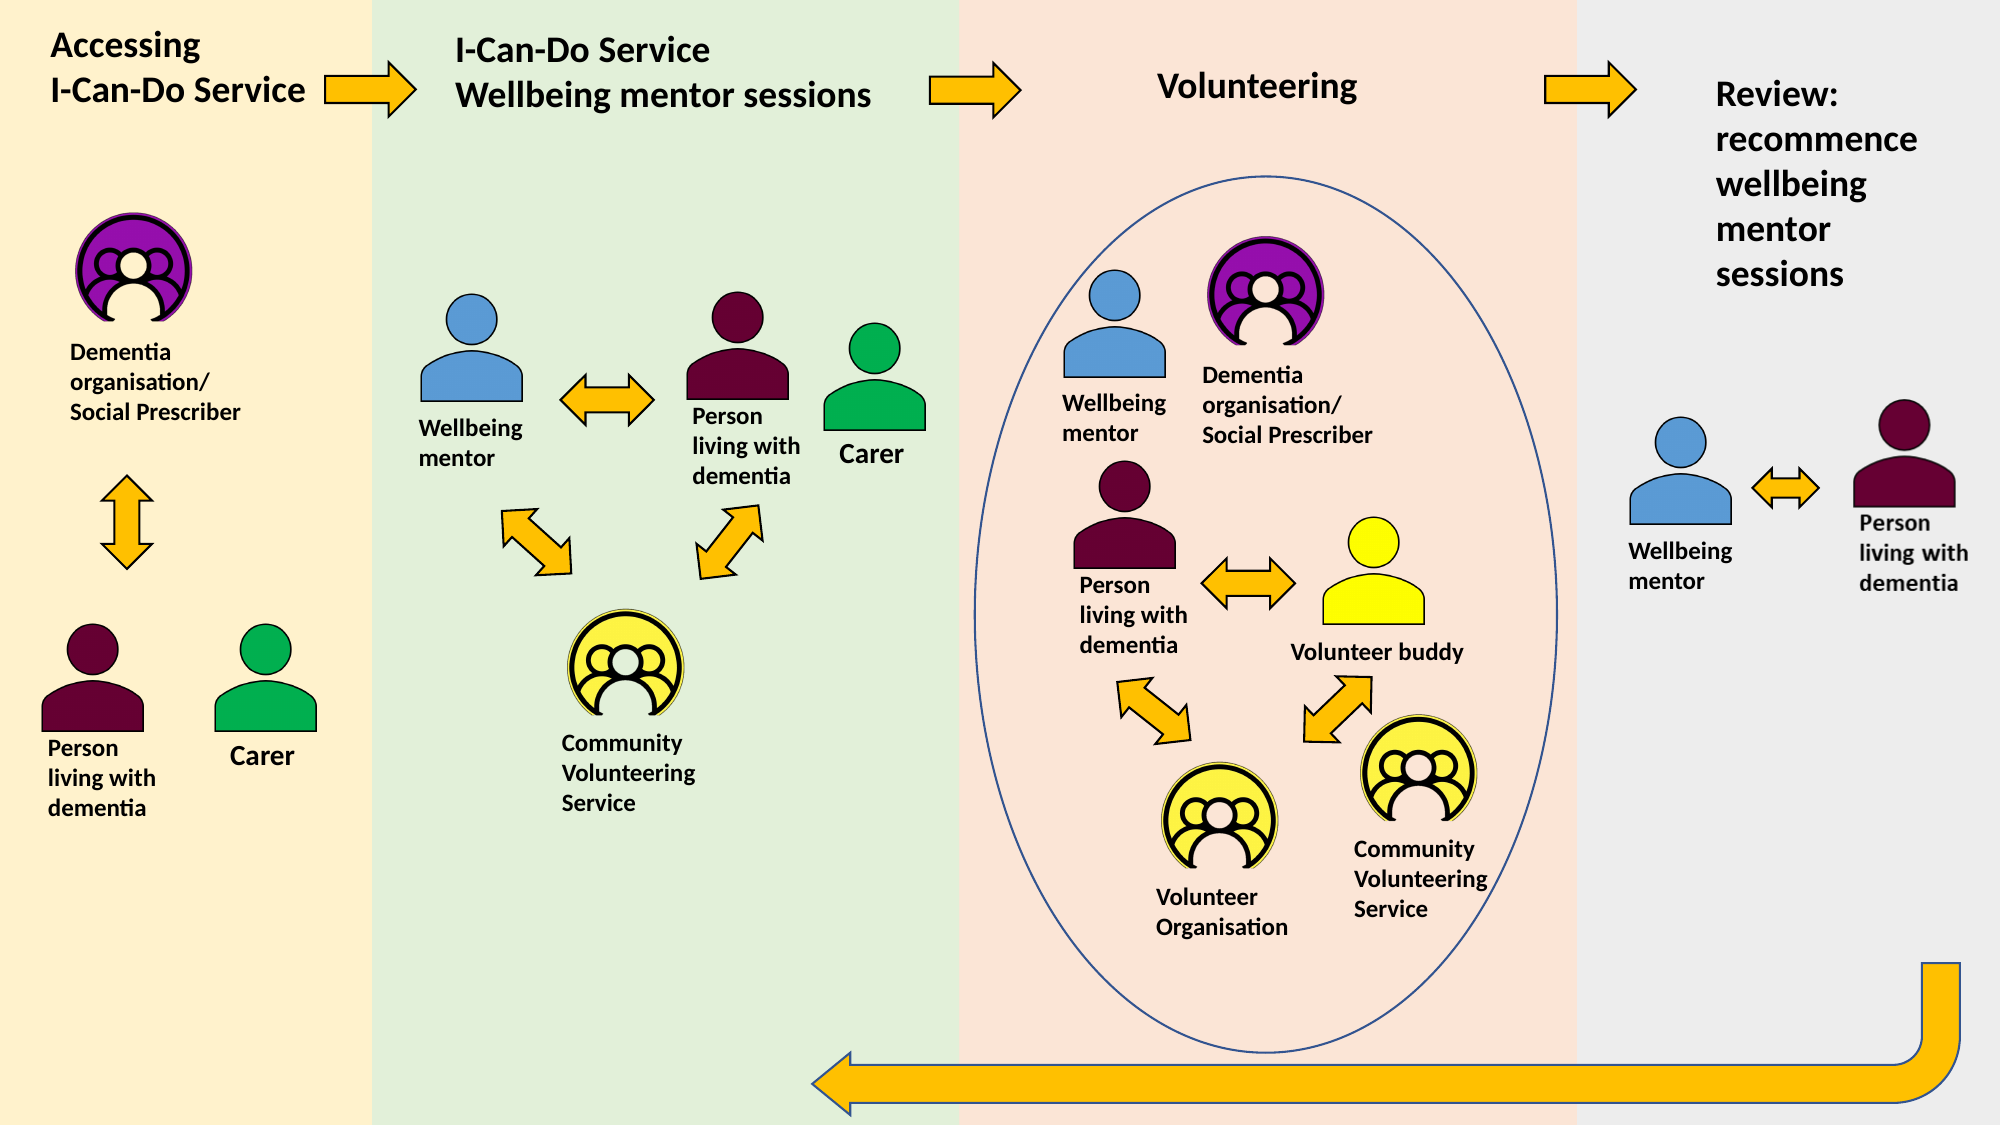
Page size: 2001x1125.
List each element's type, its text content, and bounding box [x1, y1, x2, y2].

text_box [396, 270, 950, 826]
text_box I-Can-Do Service Wellbeing mentor sessions [440, 17, 935, 123]
text_box [960, 0, 1578, 1063]
text_box [810, 962, 1961, 1118]
text_box [0, 0, 373, 1125]
text_box Volunteering [1142, 53, 1515, 114]
text_box [373, 0, 960, 1125]
text_box [354, 59, 418, 120]
text_box [1544, 59, 1638, 120]
text_box [960, 1104, 1578, 1125]
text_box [17, 12, 354, 831]
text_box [974, 176, 1557, 1053]
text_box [1605, 378, 2000, 614]
text_box [1578, 0, 2000, 1125]
text_box [928, 60, 1023, 120]
text_box Review: recommence wellbeing mentor sessions [1701, 62, 1960, 302]
